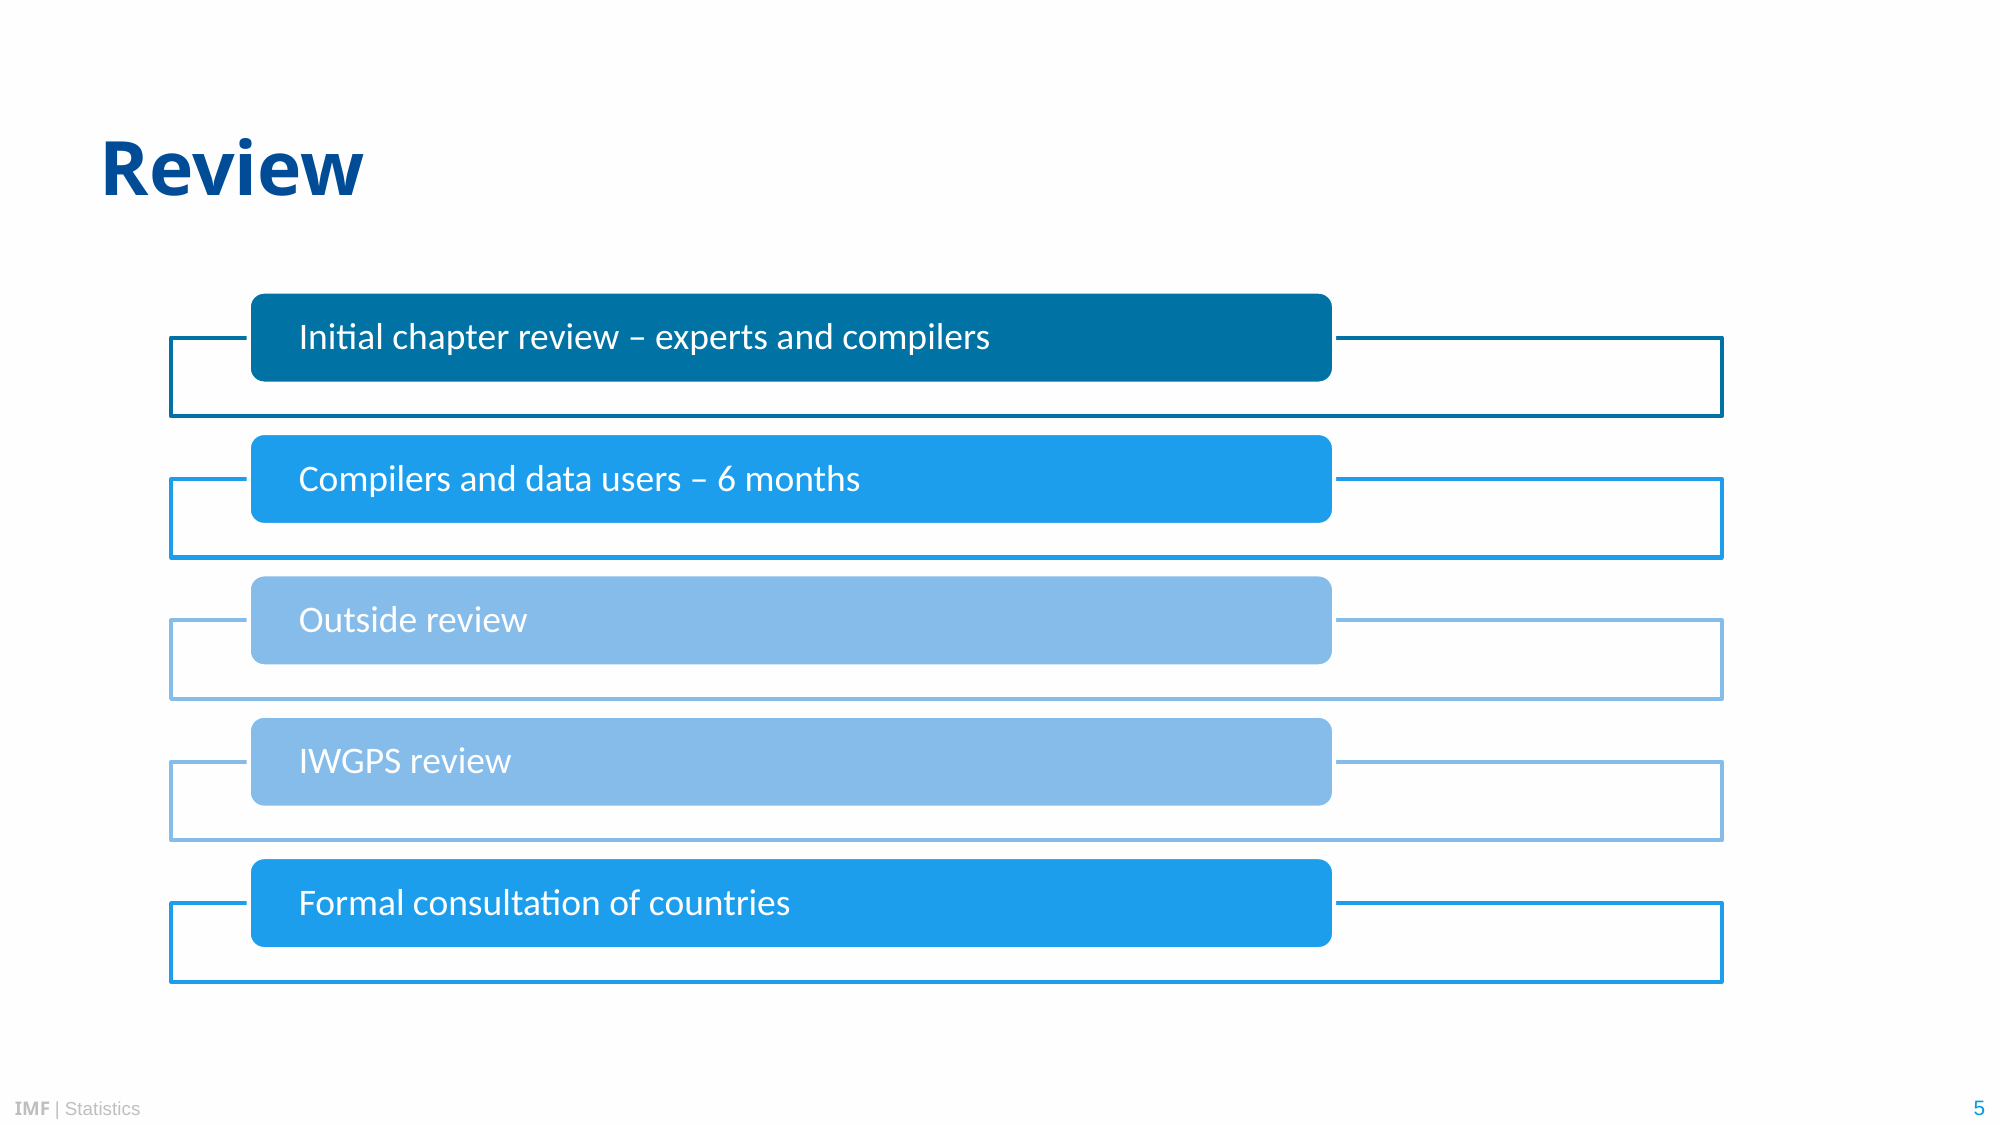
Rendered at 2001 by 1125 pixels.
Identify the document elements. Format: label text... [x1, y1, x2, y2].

title Review [99, 79, 1900, 263]
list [170, 278, 1722, 995]
